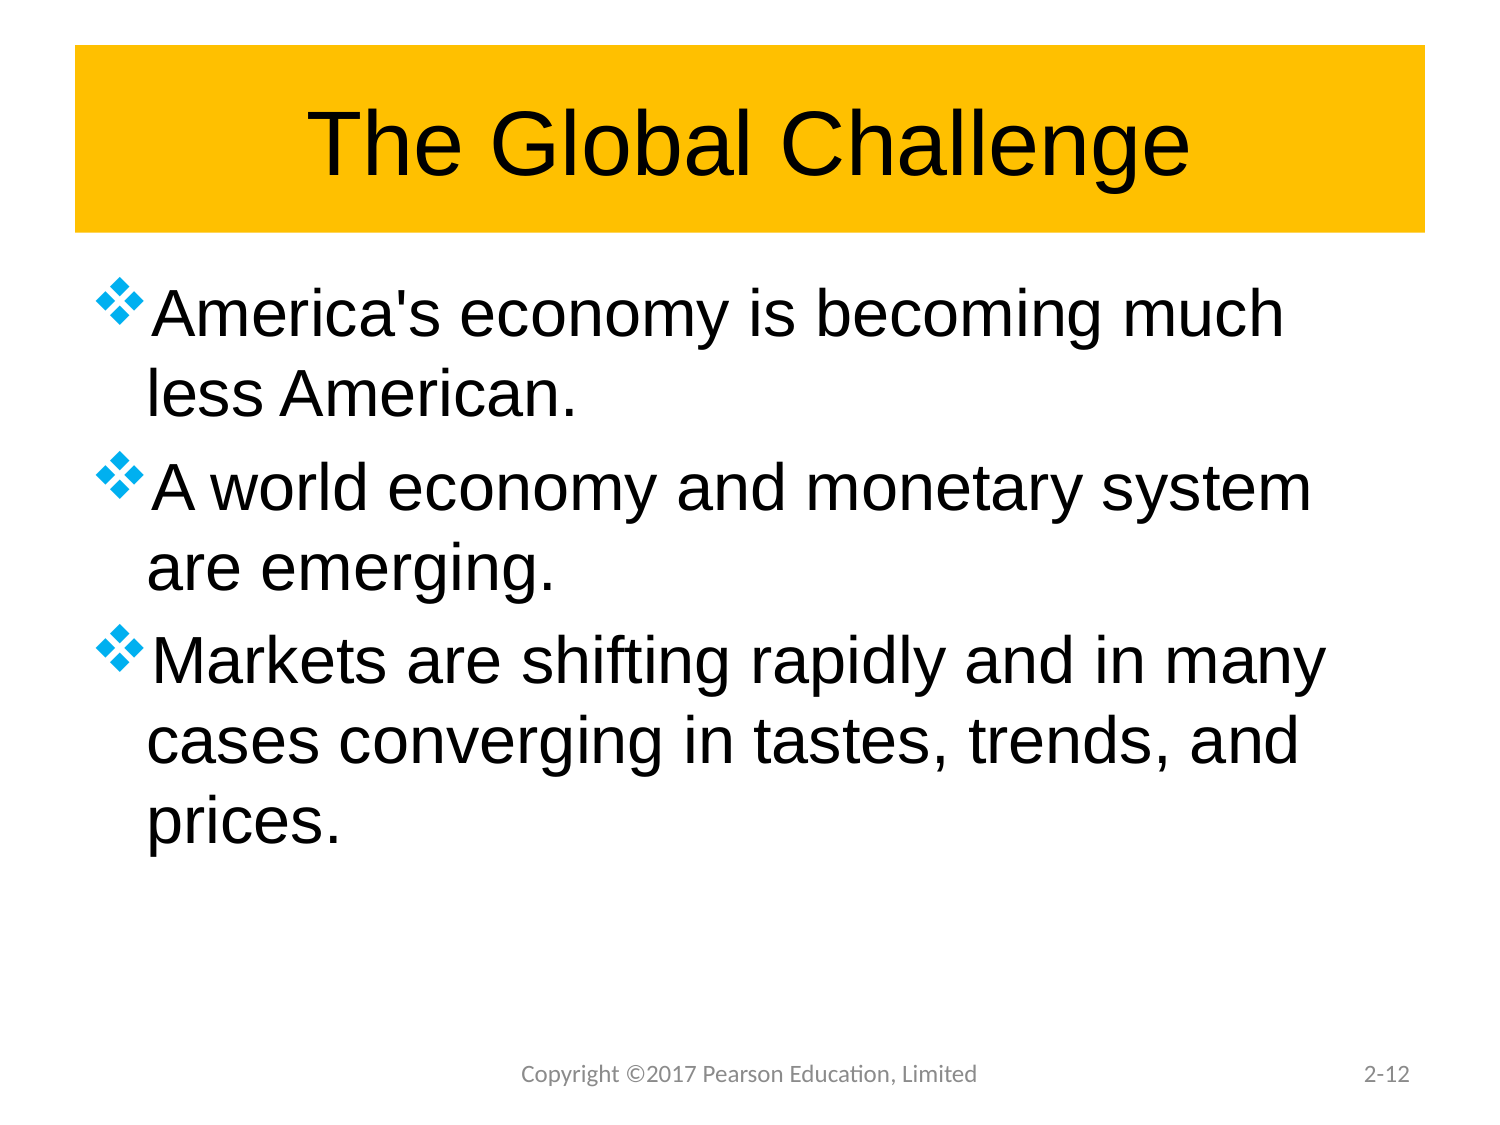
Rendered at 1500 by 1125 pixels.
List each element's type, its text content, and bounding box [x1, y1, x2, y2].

title The Global Challenge [75, 45, 1425, 233]
footer Copyright ©2017 Pearson Education, Limited [500, 1042, 1000, 1103]
list America's economy is becoming much less American. A world economy and monetary system are emerging. Markets are shifting rapidly and in many cases converging in tastes, trends, and prices. [75, 262, 1425, 1005]
slide_number 2-12 [1074, 1042, 1425, 1103]
